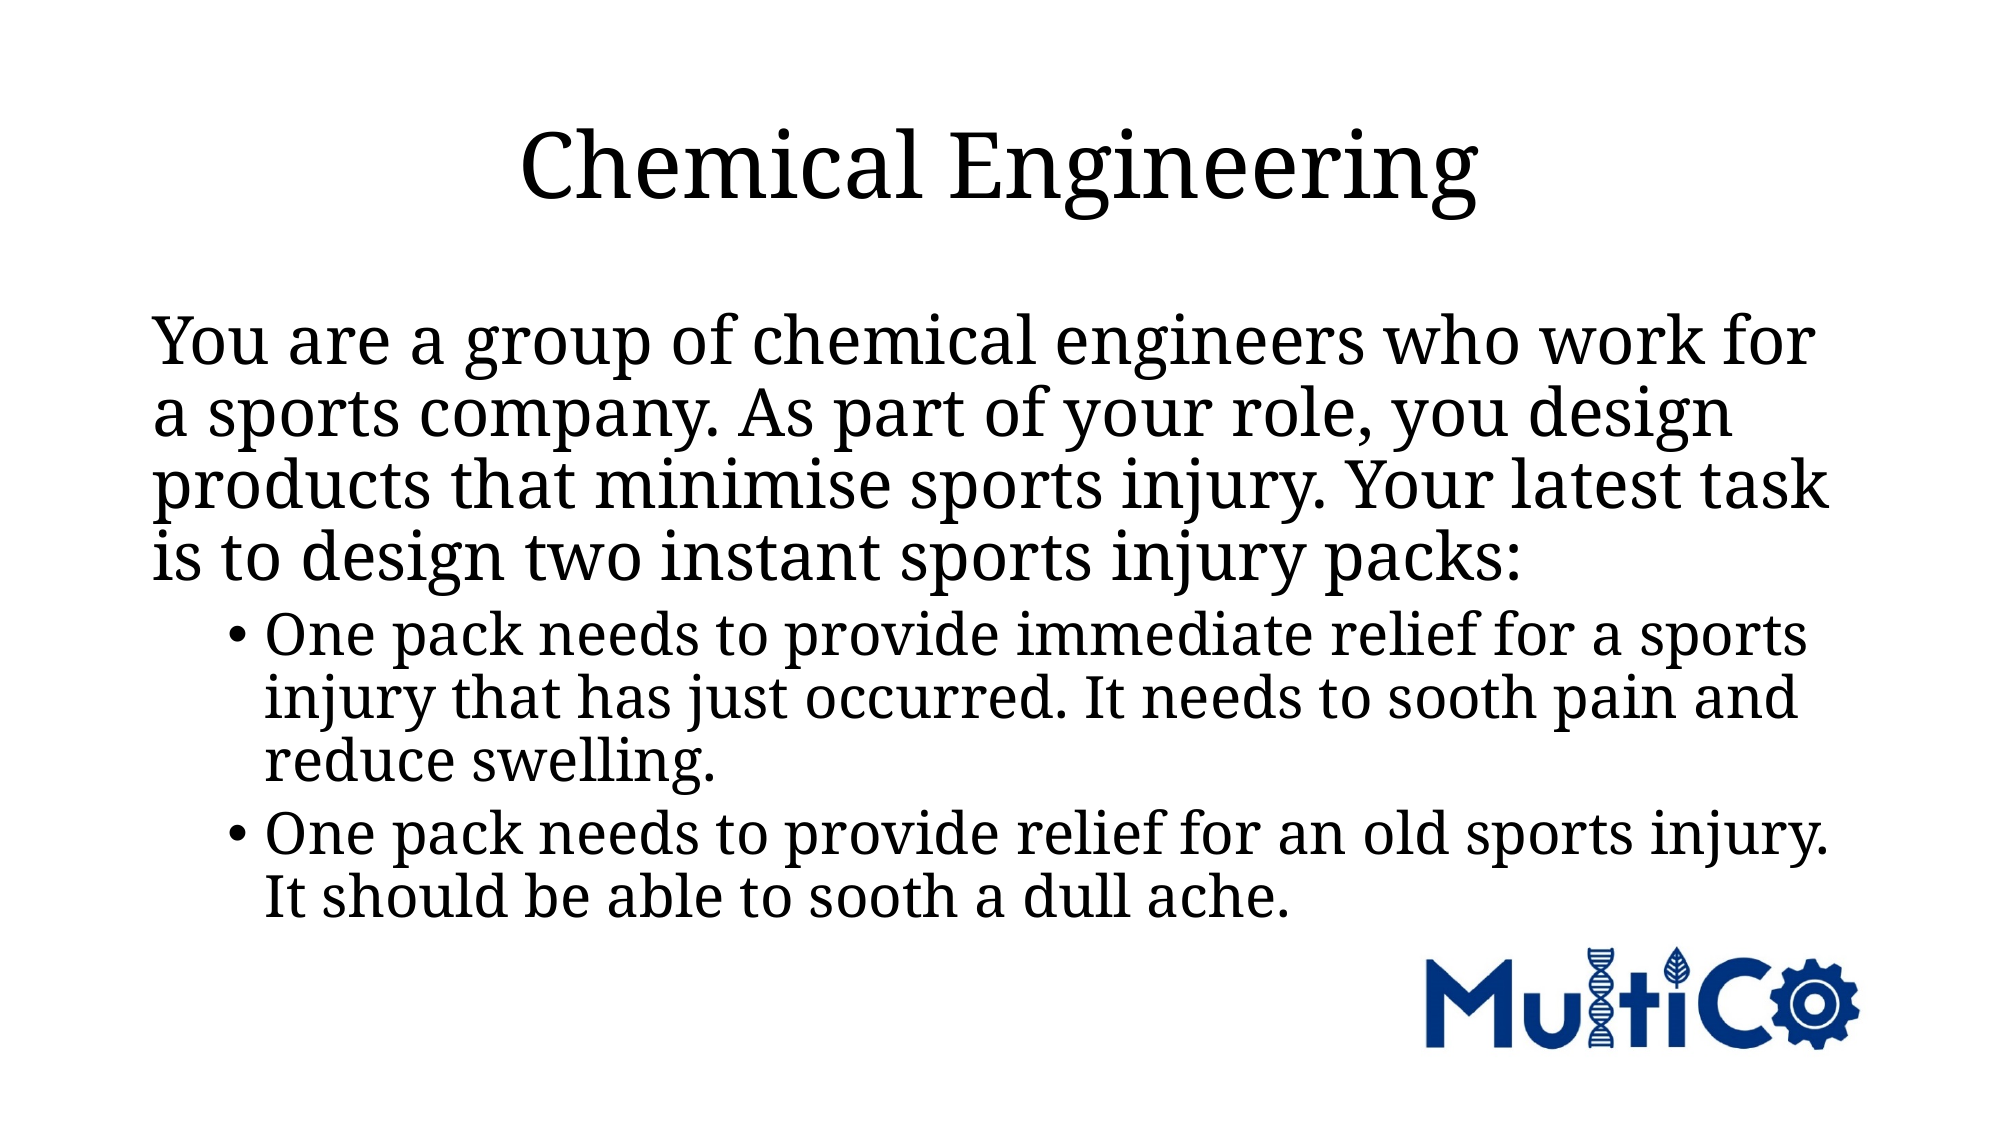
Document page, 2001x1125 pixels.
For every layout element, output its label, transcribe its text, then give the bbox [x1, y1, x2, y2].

picture [1410, 925, 1876, 1071]
list You are a group of chemical engineers who work for a sports company. As part of your role, you design products that minimise sports injury. Your latest task is to design two instant sports injury packs: One pack needs to provide immediate relief for a sports injury that has just occurred. It needs to sooth pain and reduce swelling. One pack needs to provide relief for an old sports injury. It should be able to sooth a dull ache. [137, 299, 1863, 1014]
title Chemical Engineering [137, 59, 1863, 278]
